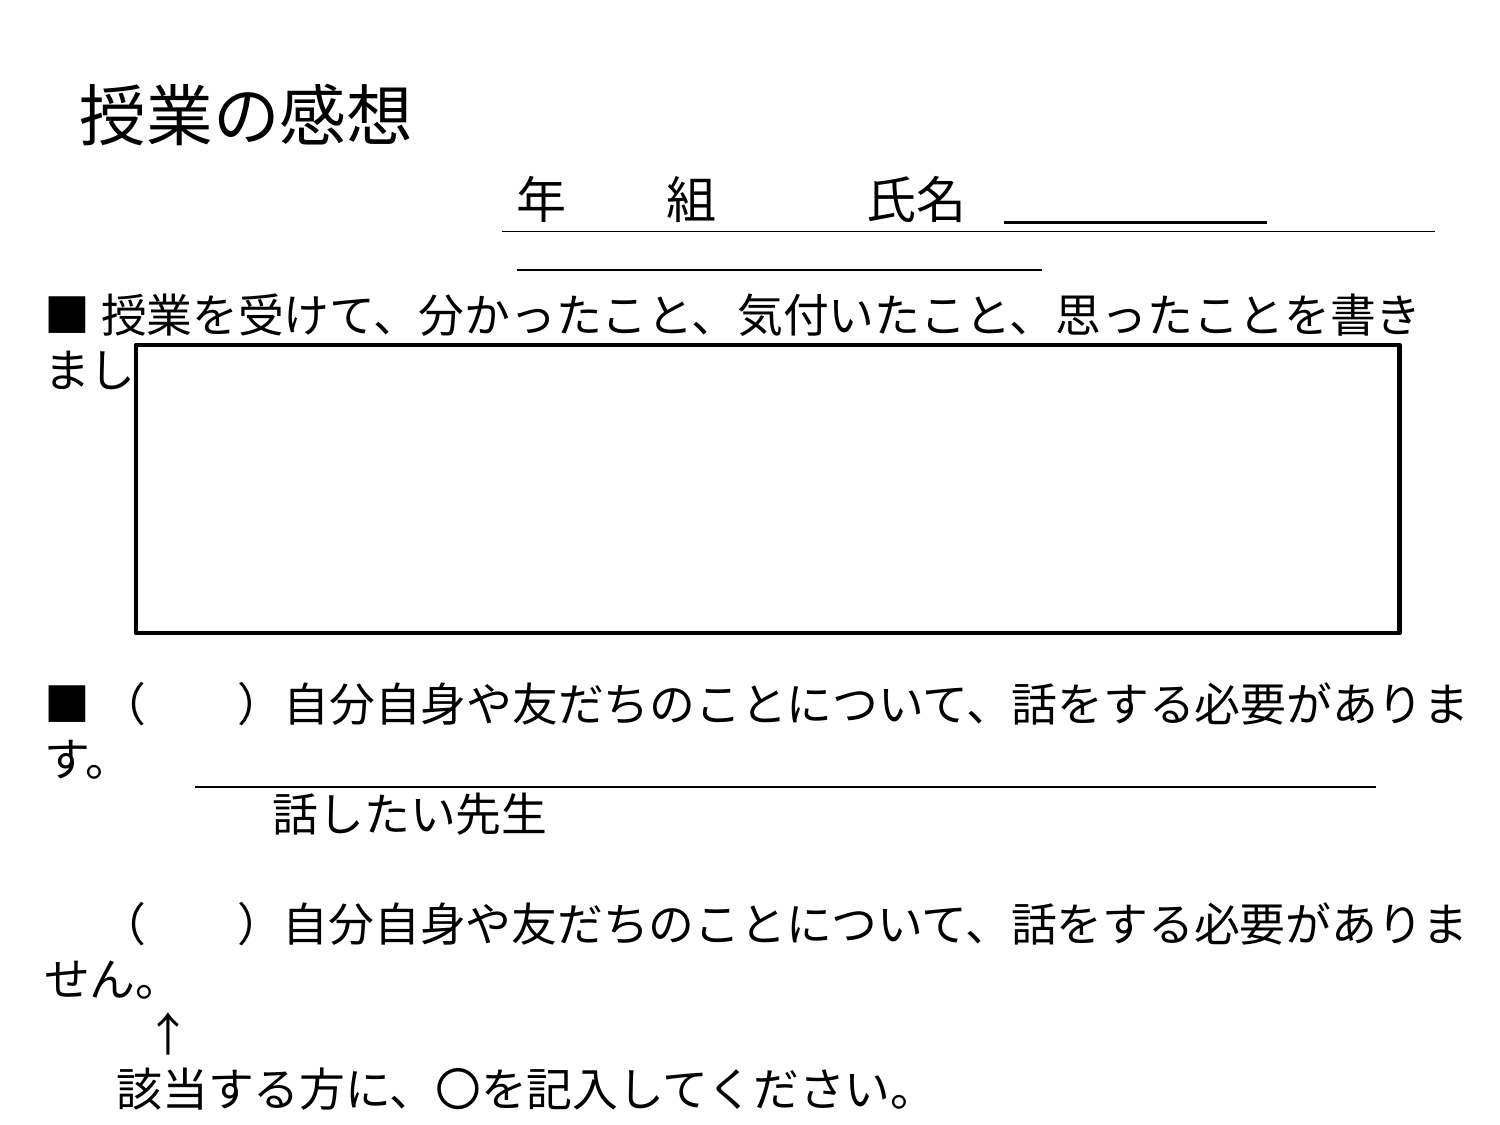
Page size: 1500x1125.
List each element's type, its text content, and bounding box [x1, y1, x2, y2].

text_box ■授業を受けて、分かったこと、気付いたこと、思ったことを書きましょう。 [29, 278, 1471, 404]
text_box ■（ ）自分自身や友だちのことについて、話をする必要があります。 話したい先生 （ ）自分自身や友だちのことについて、話をする必要がありません。 ↑ 該当する方に、〇を記入してください。 もし、すぐに誰かと話をする必要がある場合は、先生に声をかけてください。 [29, 668, 1488, 1125]
text_box 年 組 氏名 [501, 238, 1306, 278]
text_box 授業の感想 [64, 66, 939, 161]
text_box 年 組 氏名 [501, 160, 1306, 231]
text_box [134, 343, 1402, 635]
